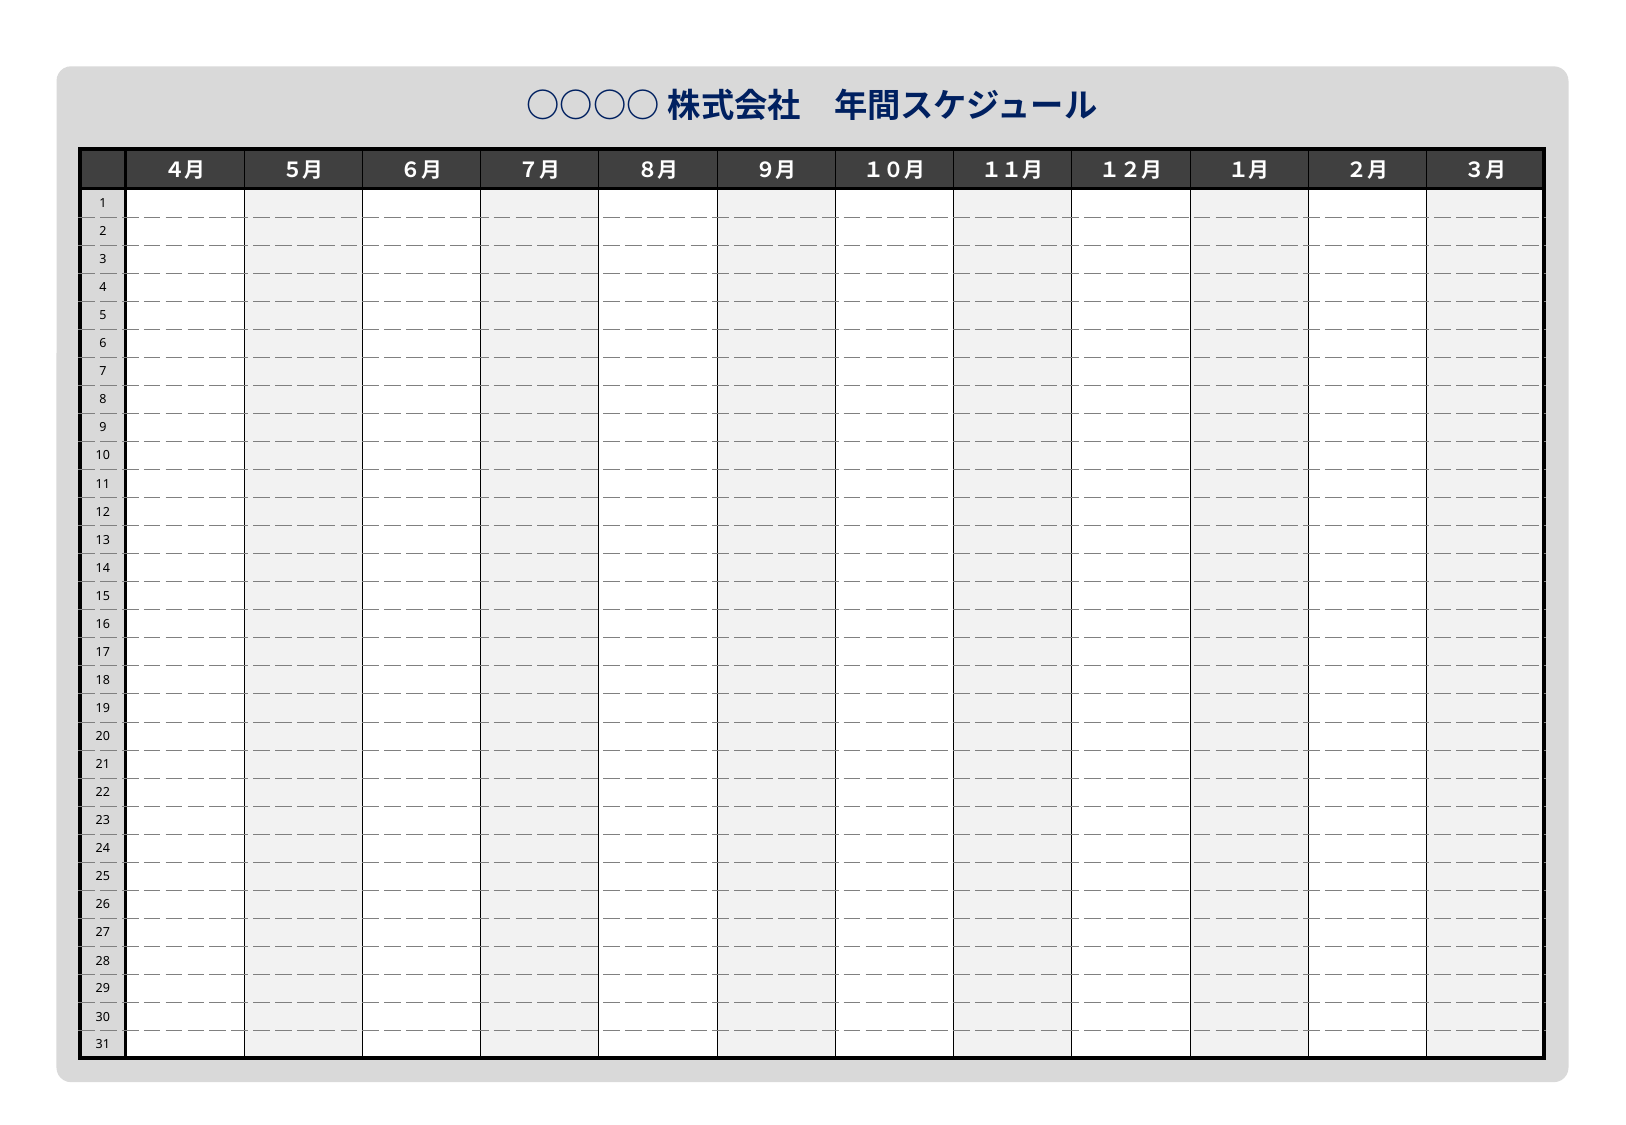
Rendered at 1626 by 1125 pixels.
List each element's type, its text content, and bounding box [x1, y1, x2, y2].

table_cell [836, 638, 953, 666]
table_cell [245, 1002, 362, 1030]
table_cell [245, 217, 362, 245]
table_cell [954, 666, 1071, 694]
table_cell [599, 301, 717, 329]
table_cell [599, 497, 717, 525]
table_cell [836, 694, 953, 722]
table_cell [1072, 497, 1190, 525]
table_cell [127, 497, 244, 525]
table_cell [599, 1030, 717, 1056]
table_cell [1309, 329, 1426, 357]
table_cell [127, 413, 244, 441]
table_cell [718, 301, 835, 329]
table_cell 27 [82, 918, 124, 946]
table_header １１月 [954, 151, 1071, 187]
table_cell [599, 750, 717, 778]
table_cell [363, 497, 480, 525]
table_cell [836, 974, 953, 1002]
table_cell [245, 553, 362, 581]
table_cell [954, 750, 1071, 778]
table_cell [718, 834, 835, 862]
table_cell [1191, 974, 1308, 1002]
table_cell [718, 553, 835, 581]
table_cell [1072, 638, 1190, 666]
table_cell [1072, 273, 1190, 301]
table_cell [1072, 890, 1190, 918]
table_cell [1309, 638, 1426, 666]
table_cell [363, 581, 480, 610]
table_cell [363, 862, 480, 890]
table_cell [481, 441, 598, 469]
table_cell 16 [82, 610, 124, 638]
table_cell [836, 778, 953, 806]
table_cell [1072, 301, 1190, 329]
table_header ４月 [127, 151, 244, 187]
table_cell [127, 190, 244, 217]
table_cell [1427, 441, 1542, 469]
table_cell [1309, 890, 1426, 918]
table_cell [127, 834, 244, 862]
table_cell [954, 525, 1071, 553]
table_cell [245, 610, 362, 638]
table_cell [1427, 946, 1542, 974]
table_cell [481, 974, 598, 1002]
table_cell [127, 217, 244, 245]
table_cell [127, 357, 244, 385]
table_cell [1072, 553, 1190, 581]
table_cell [127, 694, 244, 722]
table_cell [599, 273, 717, 301]
table_cell [599, 190, 717, 217]
table_header ７月 [481, 151, 598, 187]
table_cell 20 [82, 722, 124, 750]
table_cell [599, 441, 717, 469]
table_header ６月 [363, 151, 480, 187]
table_cell [1309, 217, 1426, 245]
table_cell [954, 273, 1071, 301]
table_cell [481, 694, 598, 722]
table_cell [481, 610, 598, 638]
table_cell [954, 497, 1071, 525]
table_cell [363, 301, 480, 329]
table_cell [836, 245, 953, 273]
table_cell [836, 497, 953, 525]
table_cell [1309, 806, 1426, 834]
table_cell [1072, 666, 1190, 694]
table_cell [481, 190, 598, 217]
table_cell [599, 525, 717, 553]
table_cell [1309, 778, 1426, 806]
table_header １０月 [836, 151, 953, 187]
table_cell [1427, 497, 1542, 525]
table_cell [127, 1030, 244, 1056]
table_cell [836, 469, 953, 497]
table_cell [1191, 301, 1308, 329]
table_cell [599, 806, 717, 834]
table_cell [1191, 385, 1308, 413]
table_cell [718, 441, 835, 469]
table_cell [1072, 834, 1190, 862]
table_cell [1191, 441, 1308, 469]
table_cell [1427, 553, 1542, 581]
table_cell 26 [82, 890, 124, 918]
table_cell [718, 217, 835, 245]
table_cell [954, 245, 1071, 273]
table_cell [245, 638, 362, 666]
table_cell [127, 918, 244, 946]
table_cell [1072, 245, 1190, 273]
table_header ９月 [718, 151, 835, 187]
table_cell [599, 918, 717, 946]
table_cell [1427, 722, 1542, 750]
table_cell [363, 918, 480, 946]
table_cell 9 [82, 413, 124, 441]
table_cell 22 [82, 778, 124, 806]
table_cell [954, 918, 1071, 946]
table_cell [363, 750, 480, 778]
table_cell [1309, 273, 1426, 301]
table_cell [718, 694, 835, 722]
table_cell [245, 778, 362, 806]
table_cell [363, 1002, 480, 1030]
table_cell [1309, 357, 1426, 385]
table_header １月 [1191, 151, 1308, 187]
table_cell [954, 974, 1071, 1002]
table_cell 13 [82, 525, 124, 553]
table_cell [1191, 497, 1308, 525]
table_cell [363, 610, 480, 638]
table_cell [363, 778, 480, 806]
table_cell [599, 385, 717, 413]
table_cell [1427, 245, 1542, 273]
table_cell [1427, 301, 1542, 329]
table_cell [245, 694, 362, 722]
table_cell [954, 190, 1071, 217]
table_cell 10 [82, 441, 124, 469]
table_cell [954, 806, 1071, 834]
table_cell [1072, 441, 1190, 469]
table_cell [481, 273, 598, 301]
text_box ○○○○株式会社 年間スケジュール [512, 76, 1113, 132]
table_cell [1191, 778, 1308, 806]
table_cell [1072, 525, 1190, 553]
table_cell [836, 862, 953, 890]
table_cell [363, 722, 480, 750]
table_cell [363, 946, 480, 974]
text_box [54, 64, 1571, 1085]
table_cell [718, 974, 835, 1002]
table_cell [481, 1002, 598, 1030]
table_cell [954, 862, 1071, 890]
table_cell [481, 581, 598, 610]
table_cell 23 [82, 806, 124, 834]
table_cell [1072, 1030, 1190, 1056]
table_cell [1309, 469, 1426, 497]
table_cell [127, 245, 244, 273]
table_cell [127, 862, 244, 890]
table_cell [599, 638, 717, 666]
table_cell 6 [82, 329, 124, 357]
table_cell [954, 329, 1071, 357]
table_cell [954, 638, 1071, 666]
table_cell [599, 666, 717, 694]
table_cell 17 [82, 638, 124, 666]
table_cell [599, 329, 717, 357]
table_cell [127, 638, 244, 666]
table_cell [1427, 974, 1542, 1002]
table_cell [1191, 666, 1308, 694]
table_cell [1191, 413, 1308, 441]
table_cell [245, 357, 362, 385]
table_cell [1309, 1002, 1426, 1030]
table_cell [718, 1002, 835, 1030]
table_cell [718, 357, 835, 385]
table_cell [1191, 1030, 1308, 1056]
table_cell [1191, 946, 1308, 974]
table_cell [245, 1030, 362, 1056]
table_header [82, 151, 124, 187]
table_cell [718, 273, 835, 301]
table_cell [836, 553, 953, 581]
table_cell [1427, 385, 1542, 413]
table_cell [954, 301, 1071, 329]
table_cell [836, 385, 953, 413]
table_cell [718, 581, 835, 610]
table_cell [363, 694, 480, 722]
table_cell [1309, 750, 1426, 778]
table_cell [363, 834, 480, 862]
table_cell [1309, 946, 1426, 974]
table_cell [954, 385, 1071, 413]
table_cell [245, 834, 362, 862]
table_cell [1191, 638, 1308, 666]
table_cell [599, 469, 717, 497]
table_cell [599, 610, 717, 638]
table_cell [363, 666, 480, 694]
table_header ２月 [1309, 151, 1426, 187]
table_cell [363, 357, 480, 385]
table_cell [718, 778, 835, 806]
table_cell [1191, 918, 1308, 946]
table_cell [481, 217, 598, 245]
table_cell [954, 413, 1071, 441]
table_cell [481, 806, 598, 834]
table_cell 21 [82, 750, 124, 778]
table_cell [954, 946, 1071, 974]
table_header ３月 [1427, 151, 1542, 187]
table_cell [954, 1030, 1071, 1056]
table_cell [1191, 750, 1308, 778]
table_cell [1191, 890, 1308, 918]
table_cell [1309, 1030, 1426, 1056]
table_cell [836, 918, 953, 946]
table_cell 3 [82, 245, 124, 273]
table_cell [245, 918, 362, 946]
table_cell [1072, 750, 1190, 778]
table_cell [1309, 553, 1426, 581]
table_cell [1309, 581, 1426, 610]
table_cell [1191, 1002, 1308, 1030]
table_cell [718, 666, 835, 694]
table_cell [363, 1030, 480, 1056]
table_cell [1427, 190, 1542, 217]
table_cell [1427, 666, 1542, 694]
table_cell [363, 217, 480, 245]
table_cell [1427, 862, 1542, 890]
table_cell [1072, 862, 1190, 890]
table_cell [363, 525, 480, 553]
table_cell [1309, 301, 1426, 329]
table_cell [245, 441, 362, 469]
table_cell [836, 273, 953, 301]
table_cell [1427, 1002, 1542, 1030]
table_cell [481, 413, 598, 441]
table_cell [127, 946, 244, 974]
table_cell [481, 890, 598, 918]
table_cell [481, 357, 598, 385]
table_cell 15 [82, 581, 124, 610]
table_cell 25 [82, 862, 124, 890]
table_cell [718, 190, 835, 217]
table_cell [954, 778, 1071, 806]
table_cell [1309, 385, 1426, 413]
table_cell [1427, 834, 1542, 862]
table_cell [1072, 778, 1190, 806]
table_cell [599, 946, 717, 974]
table_cell [1309, 666, 1426, 694]
table_cell [599, 778, 717, 806]
table_cell [954, 890, 1071, 918]
table_cell [127, 329, 244, 357]
table_cell [1072, 974, 1190, 1002]
table_cell [481, 245, 598, 273]
table_cell [245, 666, 362, 694]
table_cell [1427, 890, 1542, 918]
table_cell [718, 469, 835, 497]
table_cell [1191, 553, 1308, 581]
table_cell [245, 273, 362, 301]
table_cell [1309, 441, 1426, 469]
table_cell [481, 301, 598, 329]
table_cell [481, 553, 598, 581]
table_cell [599, 694, 717, 722]
table_cell [127, 666, 244, 694]
table_cell [836, 1002, 953, 1030]
table_cell [718, 722, 835, 750]
table_cell [1191, 525, 1308, 553]
table_cell [599, 722, 717, 750]
table_cell [1072, 581, 1190, 610]
table_cell [245, 301, 362, 329]
table_cell [1191, 806, 1308, 834]
table_cell [836, 357, 953, 385]
table_cell [1072, 190, 1190, 217]
table_cell [245, 890, 362, 918]
table_cell [1191, 694, 1308, 722]
table_cell [127, 750, 244, 778]
table_cell [481, 946, 598, 974]
table_cell [363, 413, 480, 441]
table_cell [954, 357, 1071, 385]
table_cell [1309, 610, 1426, 638]
table_cell [245, 469, 362, 497]
table_cell [481, 918, 598, 946]
table_cell 24 [82, 834, 124, 862]
table_cell [127, 581, 244, 610]
table_cell [1427, 918, 1542, 946]
table_cell [1191, 722, 1308, 750]
table_cell [599, 553, 717, 581]
table_cell [1072, 217, 1190, 245]
table_cell [245, 806, 362, 834]
table_cell [1309, 245, 1426, 273]
table_cell 11 [82, 469, 124, 497]
table_cell [363, 329, 480, 357]
table_cell 5 [82, 301, 124, 329]
table_cell 12 [82, 497, 124, 525]
table_cell [1309, 190, 1426, 217]
table_cell [836, 441, 953, 469]
table_cell [481, 666, 598, 694]
table_cell [718, 385, 835, 413]
table_cell [718, 806, 835, 834]
table_cell 29 [82, 974, 124, 1002]
table_cell [127, 890, 244, 918]
table_cell 1 [82, 190, 124, 217]
table_cell [718, 610, 835, 638]
table_cell [245, 525, 362, 553]
table_cell [1309, 834, 1426, 862]
table_cell [127, 974, 244, 1002]
table_cell [599, 581, 717, 610]
table_cell 28 [82, 946, 124, 974]
table_cell [954, 610, 1071, 638]
table_cell [1427, 273, 1542, 301]
table_cell [245, 413, 362, 441]
table_cell [718, 862, 835, 890]
table_cell [363, 245, 480, 273]
table_cell [836, 666, 953, 694]
table_cell [599, 974, 717, 1002]
table_cell [1427, 694, 1542, 722]
table_cell [1072, 694, 1190, 722]
table_cell [954, 217, 1071, 245]
table_cell [245, 974, 362, 1002]
table_cell [481, 834, 598, 862]
table_cell [836, 750, 953, 778]
table_cell [954, 581, 1071, 610]
table_cell [836, 946, 953, 974]
table_cell [836, 722, 953, 750]
table_cell [718, 245, 835, 273]
table_cell [1427, 357, 1542, 385]
table_cell [836, 806, 953, 834]
table_cell [1309, 497, 1426, 525]
table_cell [1191, 245, 1308, 273]
table_cell [718, 946, 835, 974]
table_cell [1309, 694, 1426, 722]
table_cell [1427, 806, 1542, 834]
table_cell [481, 862, 598, 890]
table_cell [1427, 525, 1542, 553]
table_cell [127, 1002, 244, 1030]
table_cell [363, 638, 480, 666]
table_cell [127, 806, 244, 834]
table_cell [363, 806, 480, 834]
table_cell [1072, 385, 1190, 413]
table_cell [127, 469, 244, 497]
table_cell [718, 750, 835, 778]
table_cell [954, 553, 1071, 581]
table_cell [245, 750, 362, 778]
table_cell [954, 1002, 1071, 1030]
table_cell [718, 1030, 835, 1056]
table_cell [1191, 329, 1308, 357]
table_cell [127, 273, 244, 301]
table_cell [599, 245, 717, 273]
table_cell [127, 722, 244, 750]
table_cell [1427, 778, 1542, 806]
table_cell [954, 441, 1071, 469]
table_cell [245, 722, 362, 750]
table_header １２月 [1072, 151, 1190, 187]
table_cell [836, 525, 953, 553]
table_cell [836, 610, 953, 638]
table_cell [1427, 329, 1542, 357]
table_cell [718, 525, 835, 553]
table_cell [1191, 357, 1308, 385]
table_cell [481, 638, 598, 666]
table_cell [1427, 581, 1542, 610]
table_cell [1072, 918, 1190, 946]
table_cell [599, 357, 717, 385]
table_cell [599, 890, 717, 918]
table_cell [481, 750, 598, 778]
table_cell [1191, 469, 1308, 497]
table_cell [245, 862, 362, 890]
table_cell [1309, 722, 1426, 750]
table_cell [836, 890, 953, 918]
table_cell [245, 245, 362, 273]
table_cell [245, 497, 362, 525]
table_cell [718, 413, 835, 441]
table_cell [127, 778, 244, 806]
table_cell [1191, 190, 1308, 217]
table_cell [599, 1002, 717, 1030]
table_cell [1427, 413, 1542, 441]
table_cell [363, 890, 480, 918]
table_cell [363, 469, 480, 497]
table_cell [718, 638, 835, 666]
table_cell [245, 581, 362, 610]
table_cell [718, 890, 835, 918]
table_cell [1072, 1002, 1190, 1030]
table_cell [1309, 974, 1426, 1002]
table_cell [954, 694, 1071, 722]
table_cell [127, 553, 244, 581]
table_cell [1427, 638, 1542, 666]
table_cell [599, 834, 717, 862]
table_cell [1191, 217, 1308, 245]
table_cell [836, 581, 953, 610]
table_cell [1427, 1030, 1542, 1056]
table_cell [127, 441, 244, 469]
table_cell [363, 273, 480, 301]
table_cell [1427, 469, 1542, 497]
table_cell [1191, 273, 1308, 301]
table_cell [245, 190, 362, 217]
table_cell [836, 190, 953, 217]
table_cell [363, 385, 480, 413]
table_cell [1309, 862, 1426, 890]
table_cell [1427, 750, 1542, 778]
table_cell [1309, 918, 1426, 946]
table_cell [954, 469, 1071, 497]
table_cell [127, 525, 244, 553]
table_cell [1309, 413, 1426, 441]
table_cell [1427, 217, 1542, 245]
table_cell [836, 217, 953, 245]
table_cell [1072, 469, 1190, 497]
table_cell [127, 610, 244, 638]
table_cell [599, 217, 717, 245]
table_cell 2 [82, 217, 124, 245]
table_header ５月 [245, 151, 362, 187]
table_cell [1191, 581, 1308, 610]
table_cell [127, 301, 244, 329]
table_cell [836, 834, 953, 862]
table_cell [718, 918, 835, 946]
table_cell [1072, 357, 1190, 385]
table_cell [1072, 329, 1190, 357]
table_cell [1072, 946, 1190, 974]
table_cell [1309, 525, 1426, 553]
table_cell [718, 497, 835, 525]
table_cell [1072, 722, 1190, 750]
table_cell 4 [82, 273, 124, 301]
table_cell [481, 778, 598, 806]
table_cell 14 [82, 553, 124, 581]
table_cell [481, 525, 598, 553]
table_cell [718, 329, 835, 357]
table_cell [954, 722, 1071, 750]
table_cell [481, 722, 598, 750]
table_cell [836, 301, 953, 329]
table_header ８月 [599, 151, 717, 187]
table_cell [127, 385, 244, 413]
table_cell [481, 385, 598, 413]
table_cell [1072, 610, 1190, 638]
table_cell [363, 553, 480, 581]
table_cell 18 [82, 666, 124, 694]
table_cell [363, 974, 480, 1002]
table_cell 30 [82, 1002, 124, 1030]
table_cell [1191, 610, 1308, 638]
table_cell [245, 329, 362, 357]
table_cell [1191, 834, 1308, 862]
table_cell [481, 329, 598, 357]
table_cell [599, 413, 717, 441]
table_cell [1072, 806, 1190, 834]
table_cell [363, 441, 480, 469]
table_cell [481, 497, 598, 525]
table_cell [954, 834, 1071, 862]
table_cell 7 [82, 357, 124, 385]
table_cell 19 [82, 694, 124, 722]
table_cell [363, 190, 480, 217]
table_cell [836, 413, 953, 441]
table_cell [1191, 862, 1308, 890]
table_cell 8 [82, 385, 124, 413]
table_cell [481, 1030, 598, 1056]
table_cell [481, 469, 598, 497]
table_cell 31 [82, 1030, 124, 1056]
table_cell [599, 862, 717, 890]
table_cell [1427, 610, 1542, 638]
table_cell [245, 946, 362, 974]
table_cell [1072, 413, 1190, 441]
table_cell [836, 329, 953, 357]
table_cell [836, 1030, 953, 1056]
table_cell [245, 385, 362, 413]
